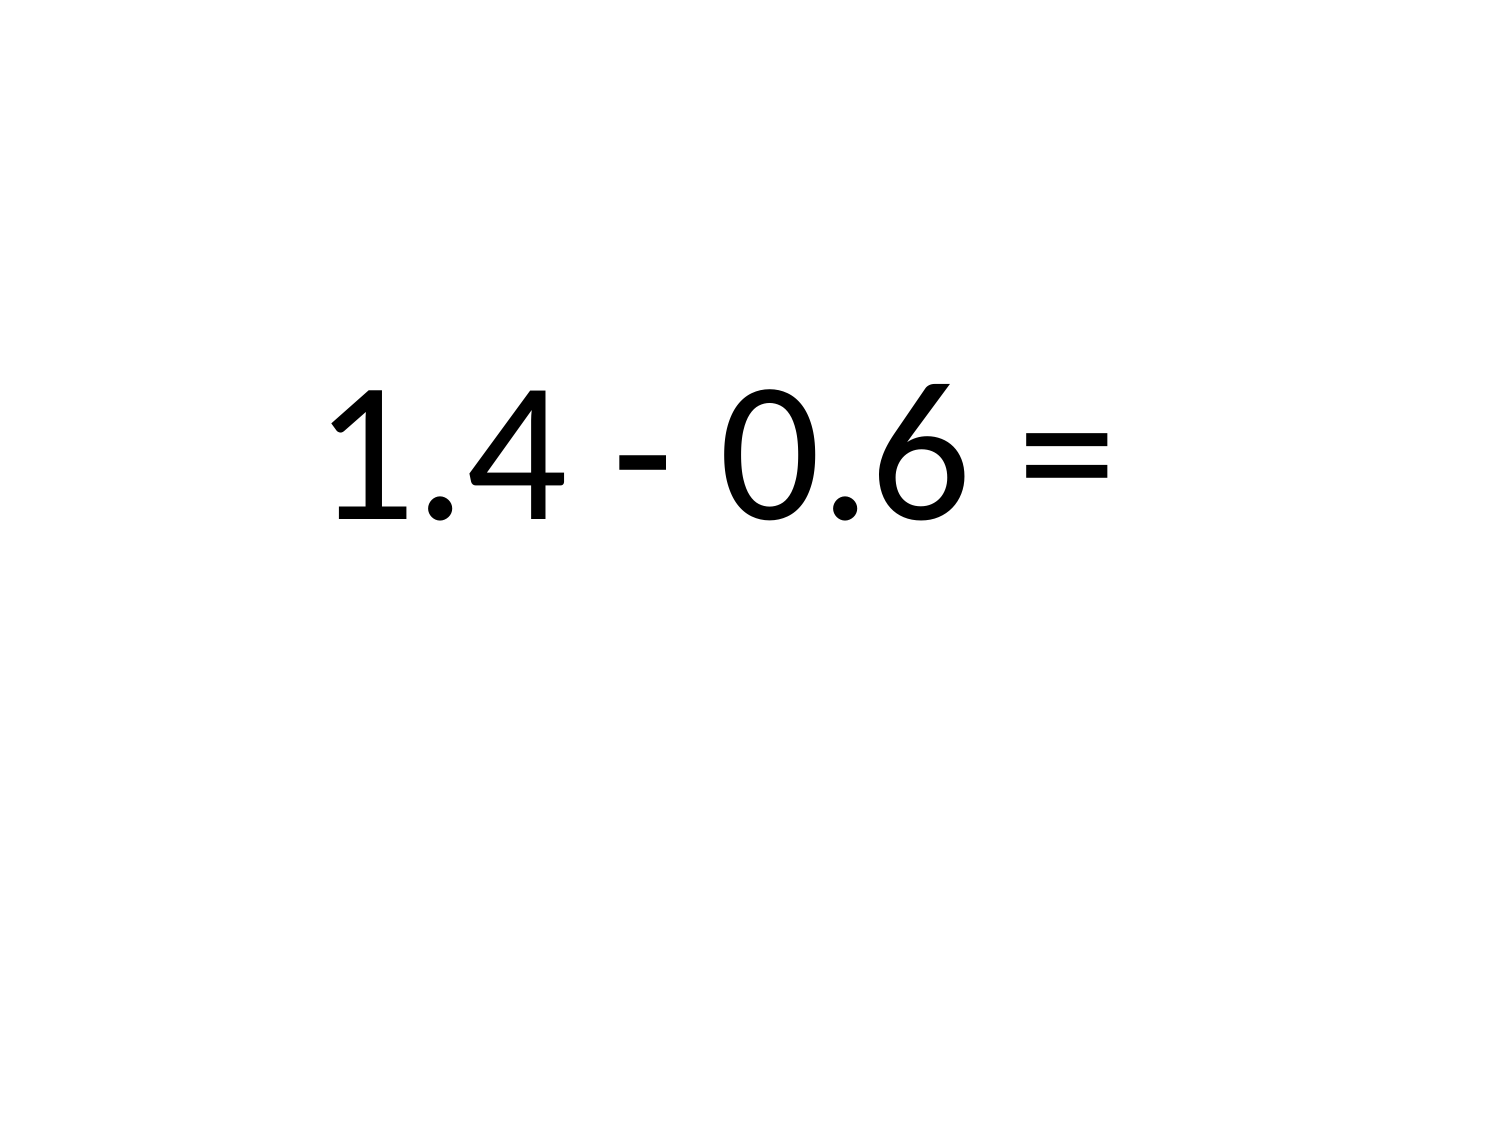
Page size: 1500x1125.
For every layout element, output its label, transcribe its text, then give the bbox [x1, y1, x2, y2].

text_box 1.4 - 0.6 = [300, 312, 1225, 568]
